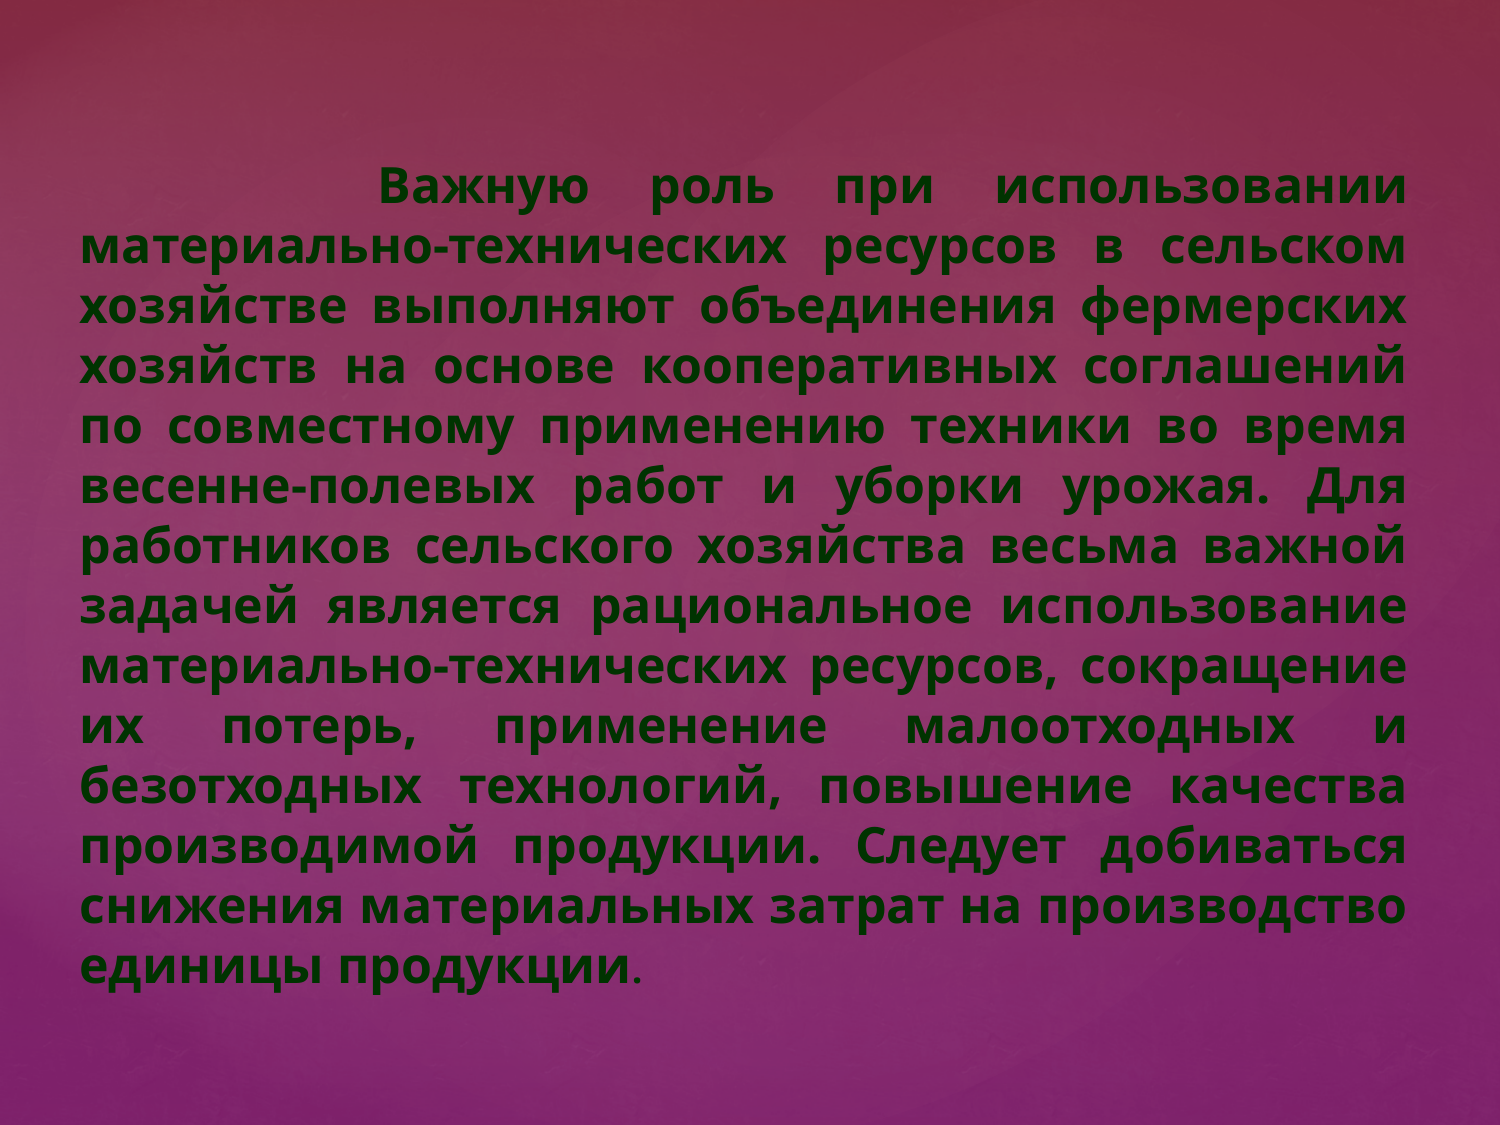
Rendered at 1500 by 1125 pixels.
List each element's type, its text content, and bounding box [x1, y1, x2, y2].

text_box Важную роль при использовании материально-технических ресурсов в сельском хозяйстве выполняют объединения фермерских хозяйств на основе кооперативных соглашений по совместному применению техники во время весенне-полевых работ и уборки урожая. Для работников сельского хозяйства весьма важной задачей является рациональное использование материально-технических ресурсов, сокращение их потерь, применение малоотходных и безотходных технологий, повышение качества производимой продукции. Следует добиваться снижения материальных затрат на производство единицы продукции. [64, 145, 1424, 1001]
